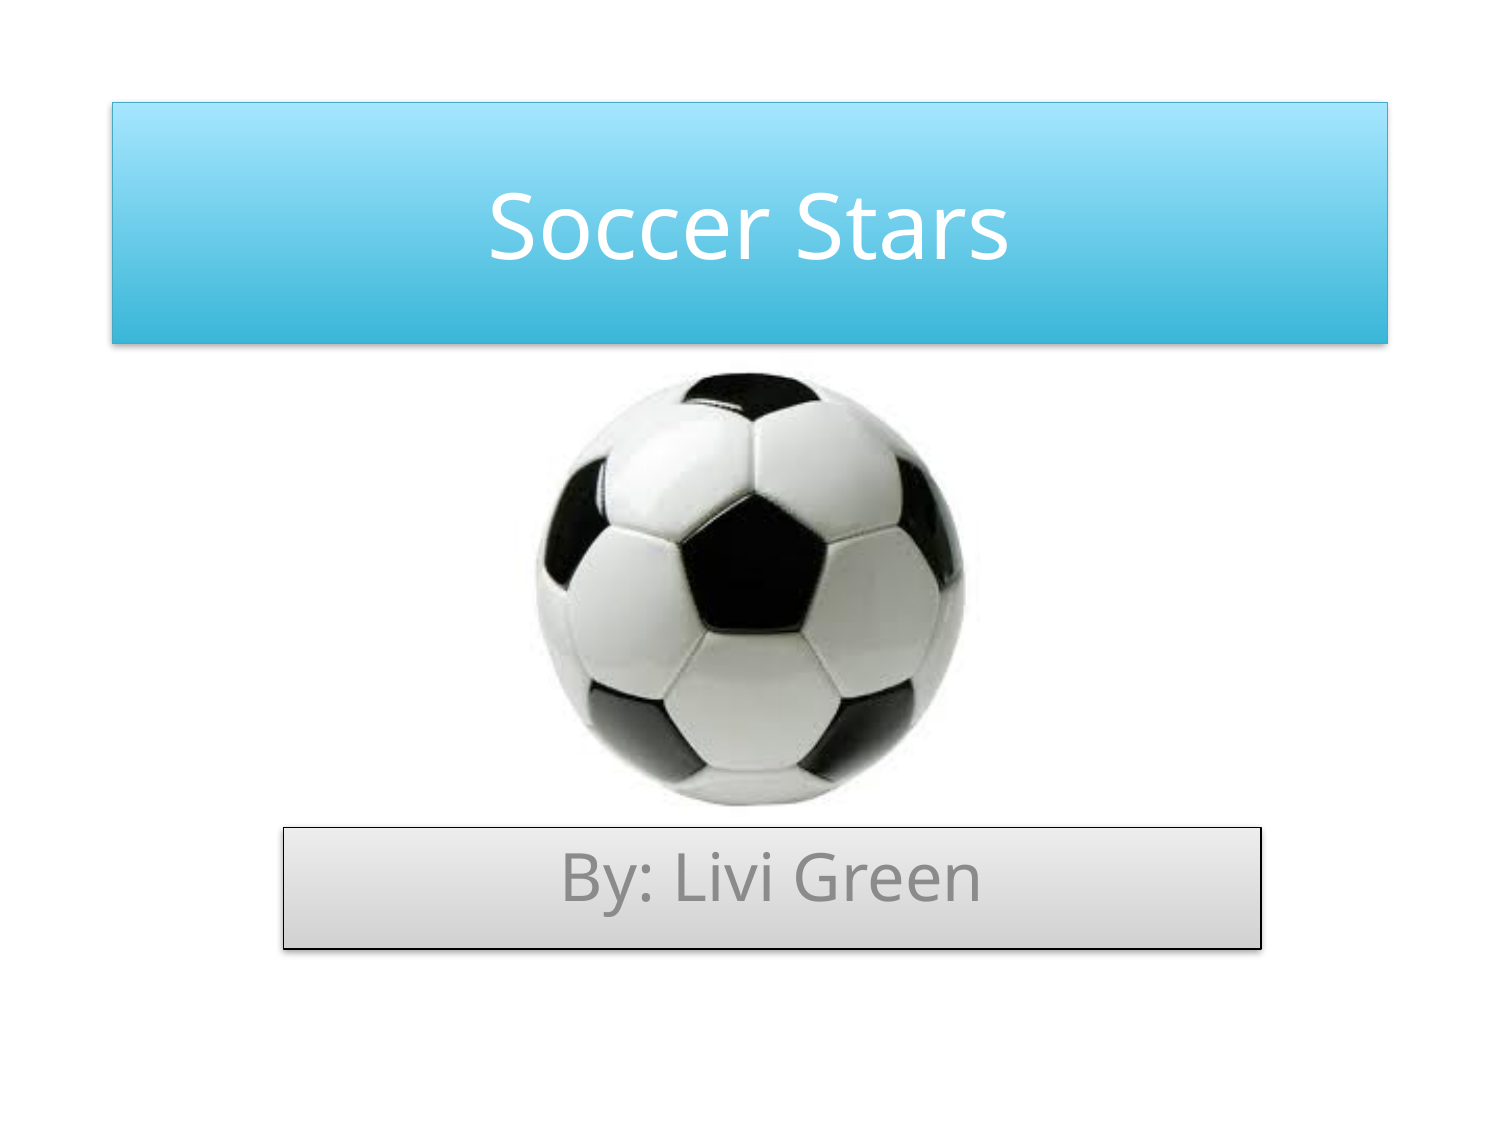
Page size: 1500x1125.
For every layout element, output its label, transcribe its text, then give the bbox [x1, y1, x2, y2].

picture [513, 355, 990, 817]
subtitle By: Livi Green [283, 827, 1262, 950]
title Soccer Stars [112, 102, 1388, 344]
